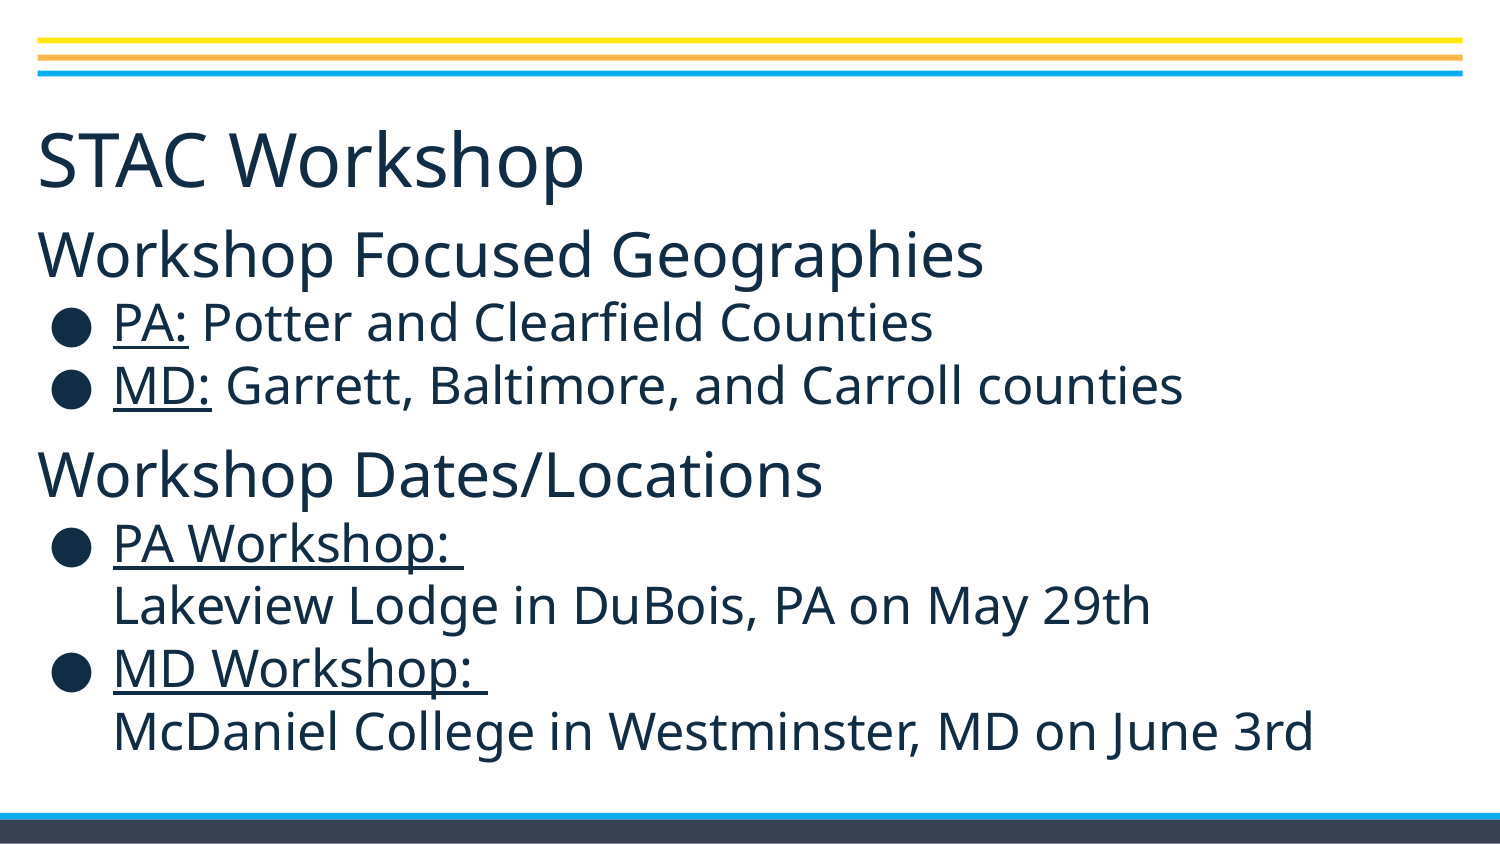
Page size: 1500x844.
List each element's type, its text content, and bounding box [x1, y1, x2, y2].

list Workshop Focused Geographies PA: Potter and Clearfield Counties MD: Garrett, Baltimore, and Carroll counties Workshop Dates/Locations PA Workshop: Lakeview Lodge in DuBois, PA on May 29th MD Workshop: McDaniel College in Westminster, MD on June 3rd [37, 214, 1463, 763]
title STAC Workshop [37, 112, 1463, 214]
